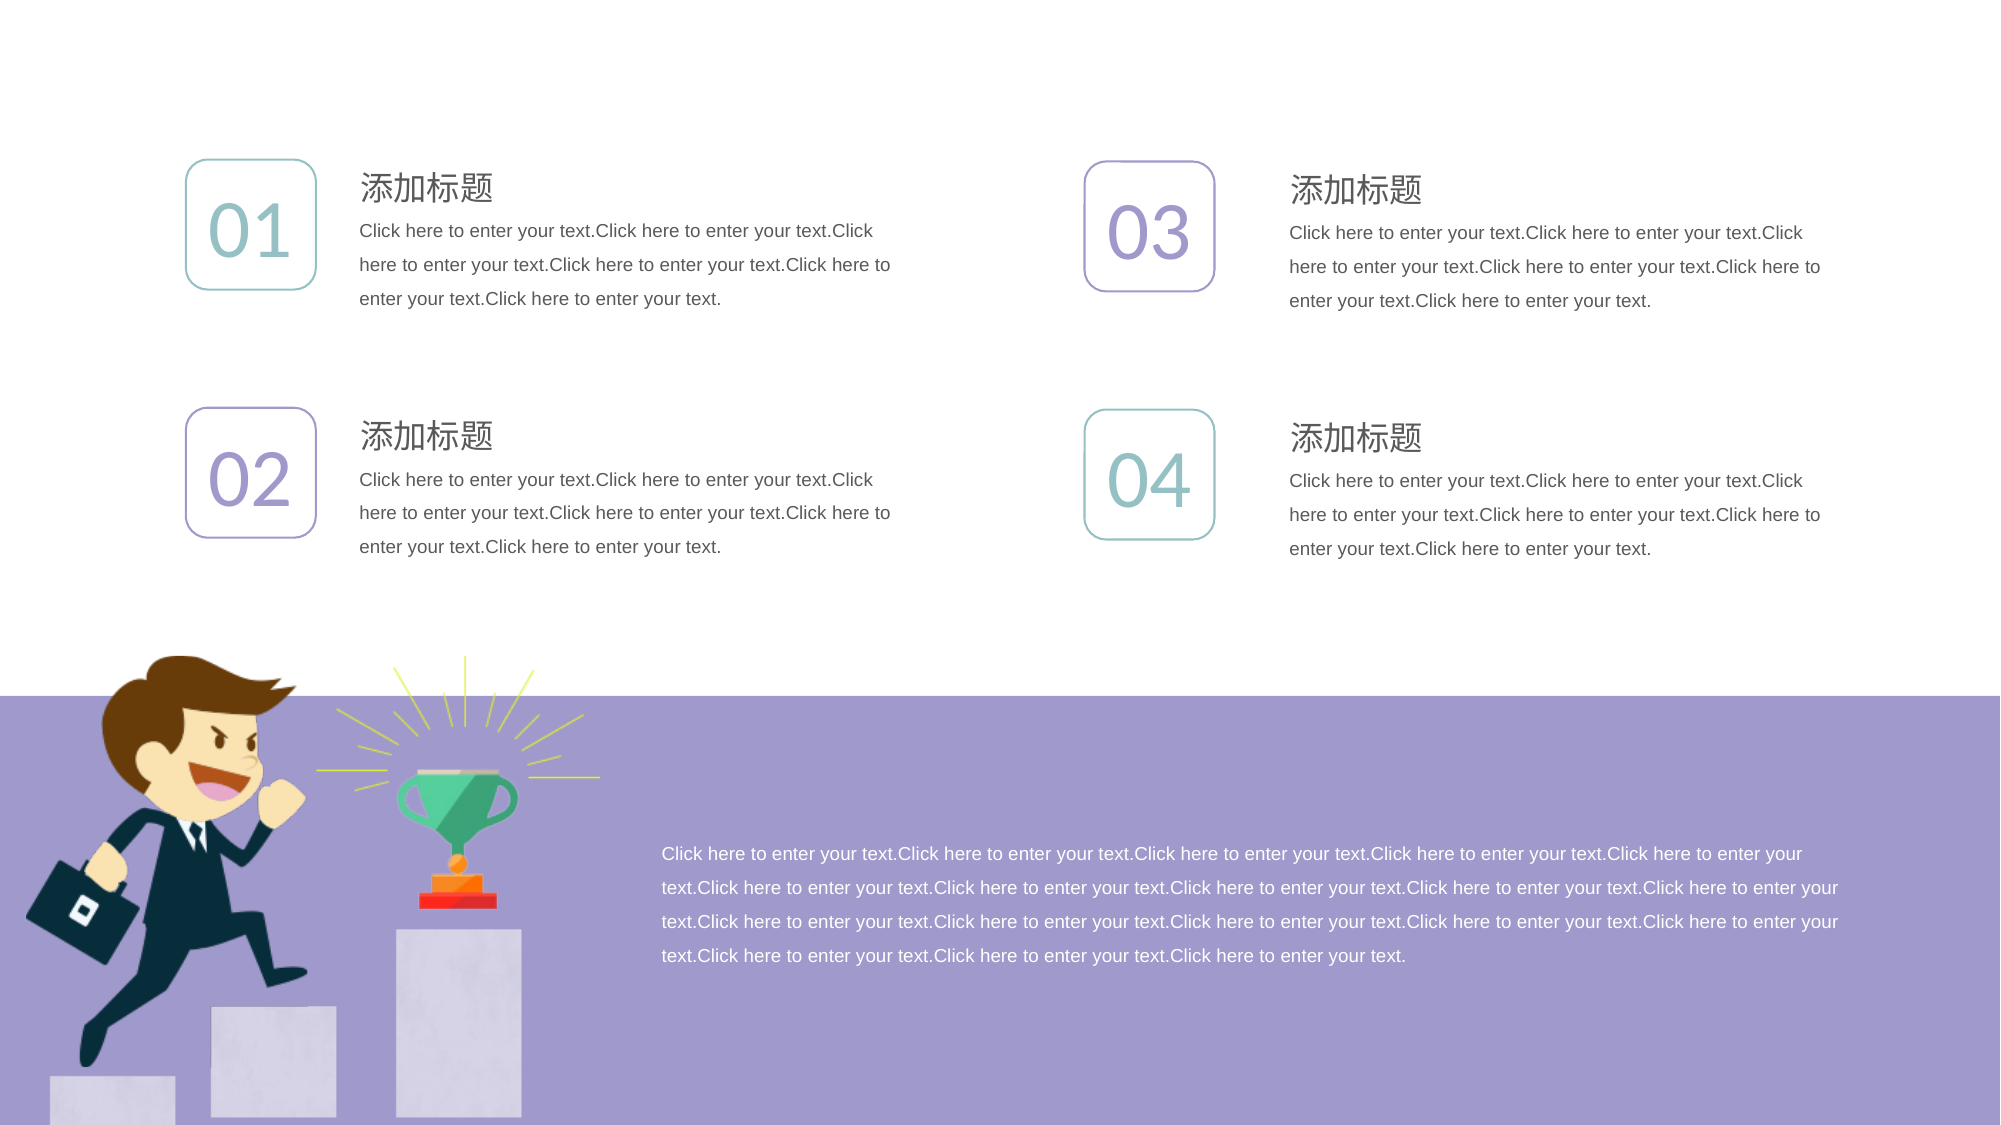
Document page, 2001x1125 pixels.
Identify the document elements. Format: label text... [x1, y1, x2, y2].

text_box Click here to enter your text.Click here to enter your text.Click here to enter your text.Click here to enter your text.Click here to enter your text.Click here to enter your text. [1274, 450, 1858, 567]
text_box Click here to enter your text.Click here to enter your text.Click here to enter your text.Click here to enter your text.Click here to enter your text.Click here to enter your text.Click here to enter your text.Click here to enter your text.Click here to enter your text.Click here to enter your text.Click here to enter your text.Click here to enter your text.Click here to enter your text.Click here to enter your text.Click here to enter your text.Click here to enter your text.Click here to enter your text.Click here to enter your text. [646, 823, 1877, 1007]
text_box Click here to enter your text.Click here to enter your text.Click here to enter your text.Click here to enter your text.Click here to enter your text.Click here to enter your text. [1274, 202, 1858, 319]
text_box 03 [1083, 160, 1216, 293]
text_box 添加标题 [1275, 161, 1439, 202]
text_box 01 [184, 158, 317, 291]
picture [0, 559, 600, 1125]
text_box Click here to enter your text.Click here to enter your text.Click here to enter your text.Click here to enter your text.Click here to enter your text.Click here to enter your text. [344, 448, 928, 565]
text_box 添加标题 [345, 407, 509, 448]
text_box Click here to enter your text.Click here to enter your text.Click here to enter your text.Click here to enter your text.Click here to enter your text.Click here to enter your text. [344, 200, 928, 317]
text_box 02 [184, 406, 317, 539]
text_box 添加标题 [1275, 409, 1439, 450]
text_box [600, 695, 2000, 1125]
text_box 04 [1083, 408, 1216, 541]
text_box 添加标题 [345, 159, 509, 200]
